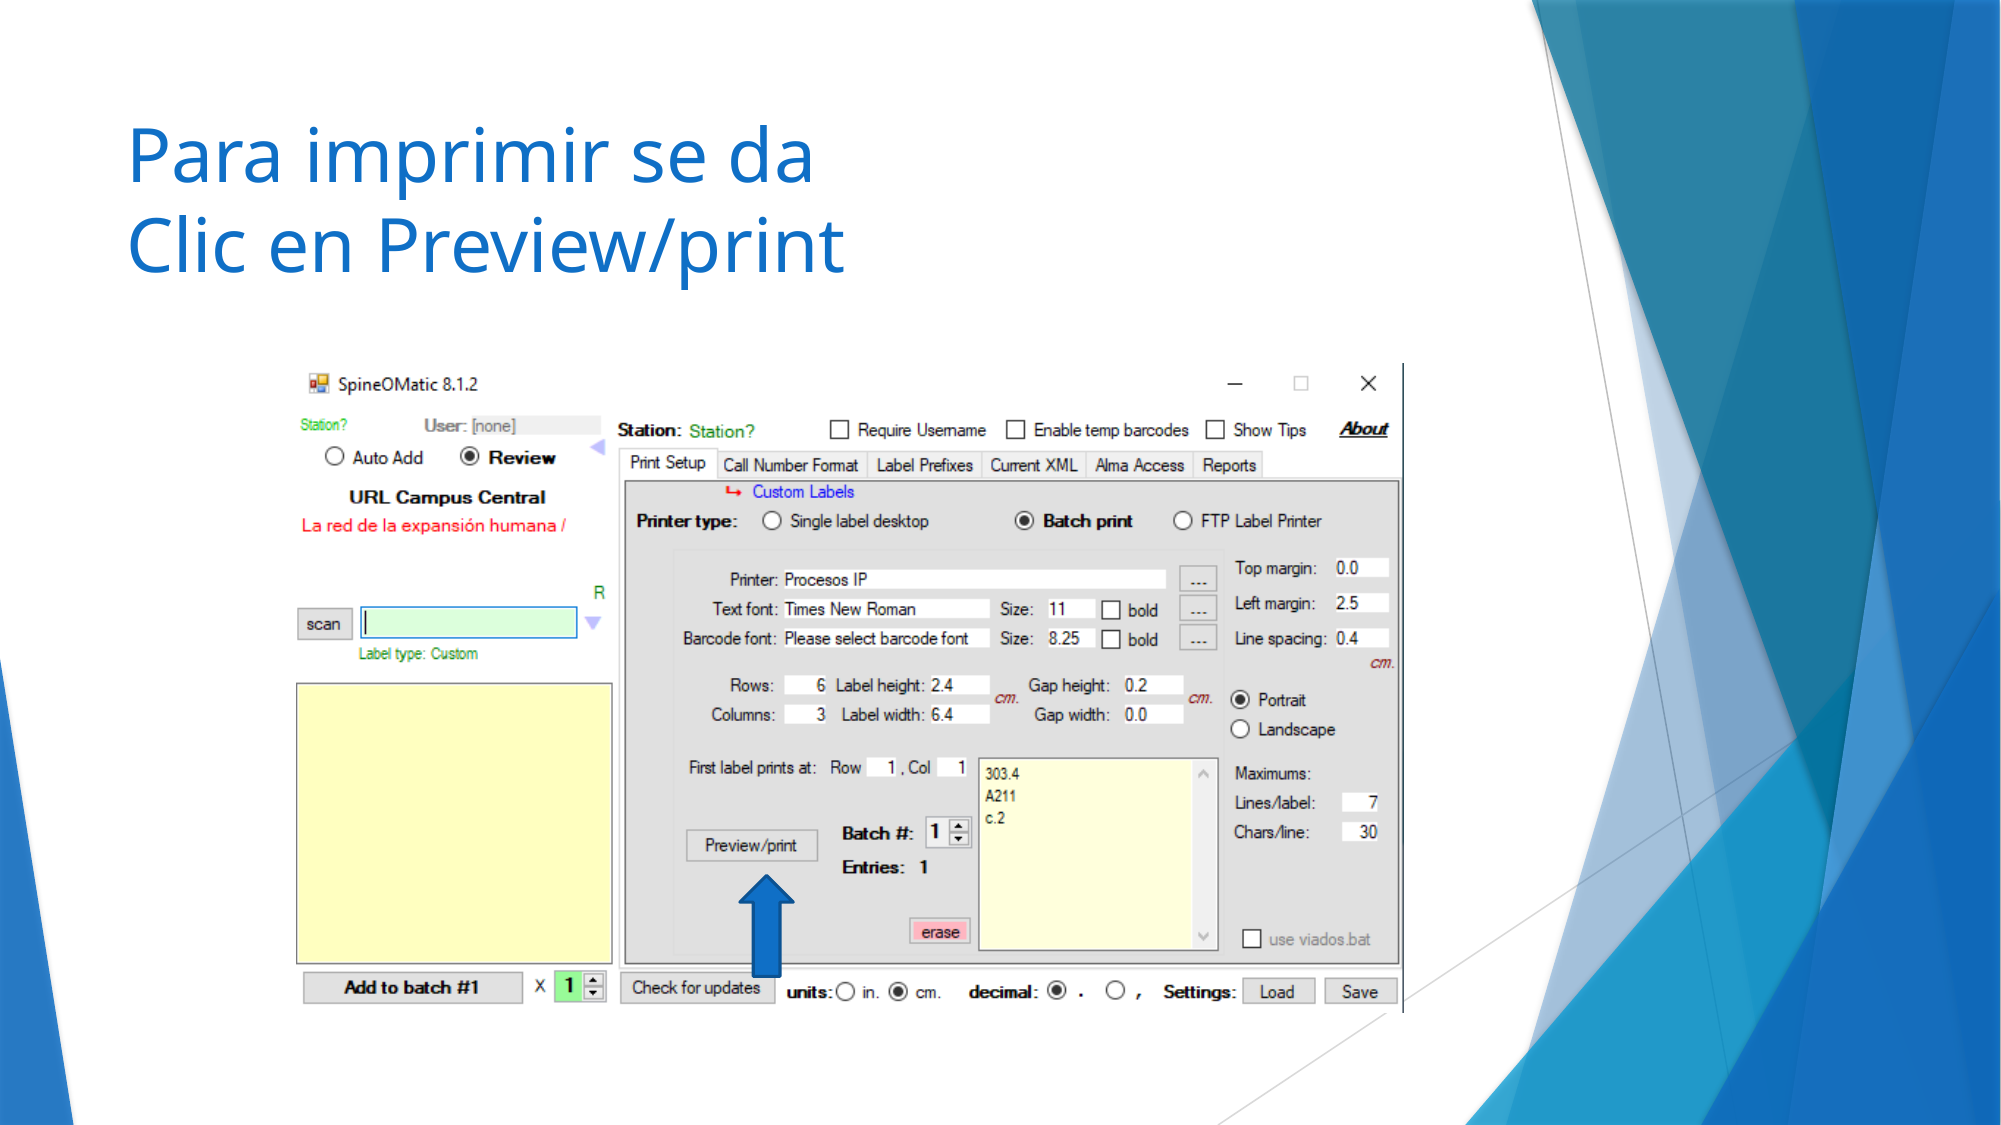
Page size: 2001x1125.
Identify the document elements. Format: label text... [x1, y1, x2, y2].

title Para imprimir se da Clic en Preview/print [111, 99, 1522, 317]
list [296, 362, 1404, 1014]
